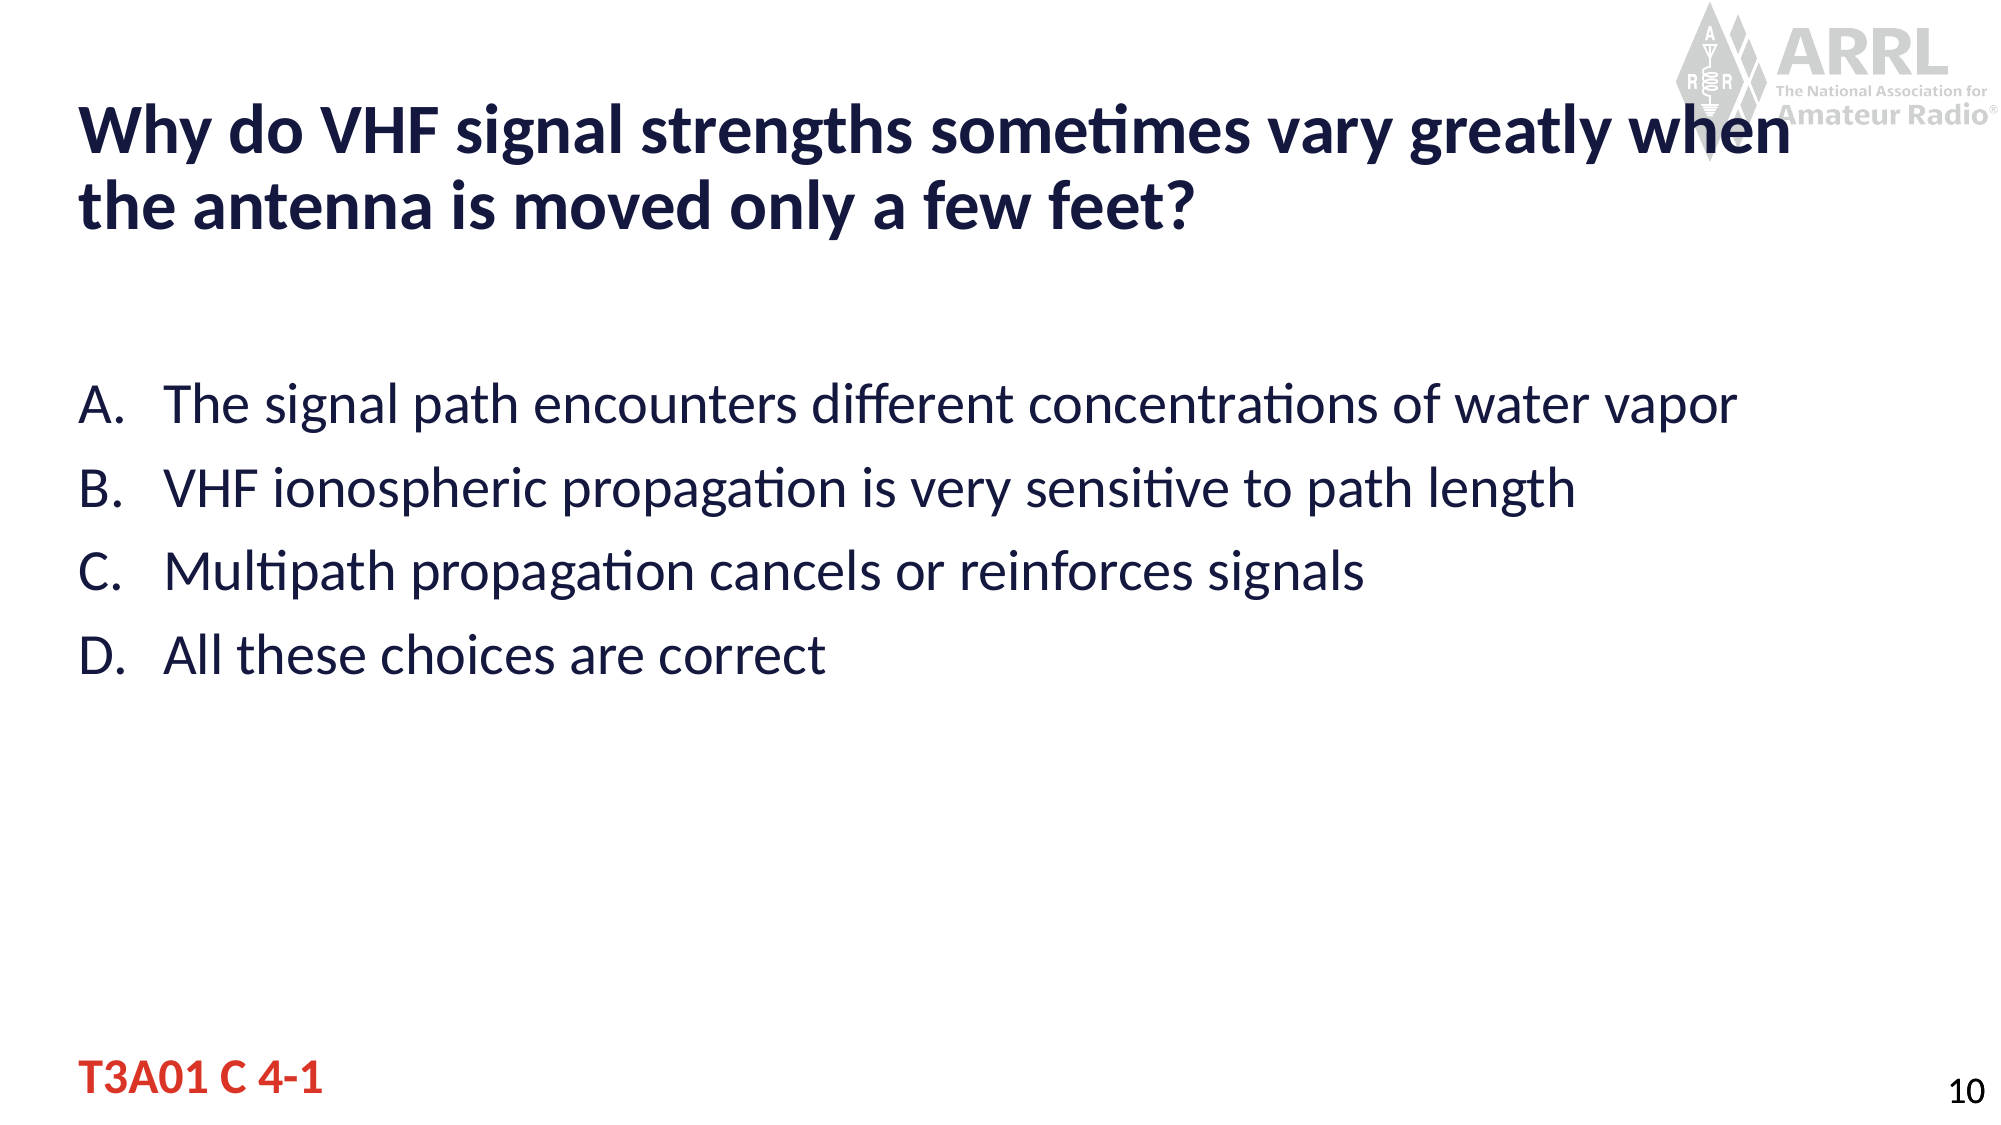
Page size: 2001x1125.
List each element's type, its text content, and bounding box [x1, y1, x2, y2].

title Why do VHF signal strengths sometimes vary greatly when the antenna is moved only a few feet? [63, 59, 1863, 278]
list The signal path encounters different concentrations of water vapor VHF ionospheric propagation is very sensitive to path length Multipath propagation cancels or reinforces signals All these choices are correct [63, 365, 1863, 989]
picture [1674, 0, 2000, 164]
text_box T3A01 C 4-1 [63, 1036, 921, 1112]
